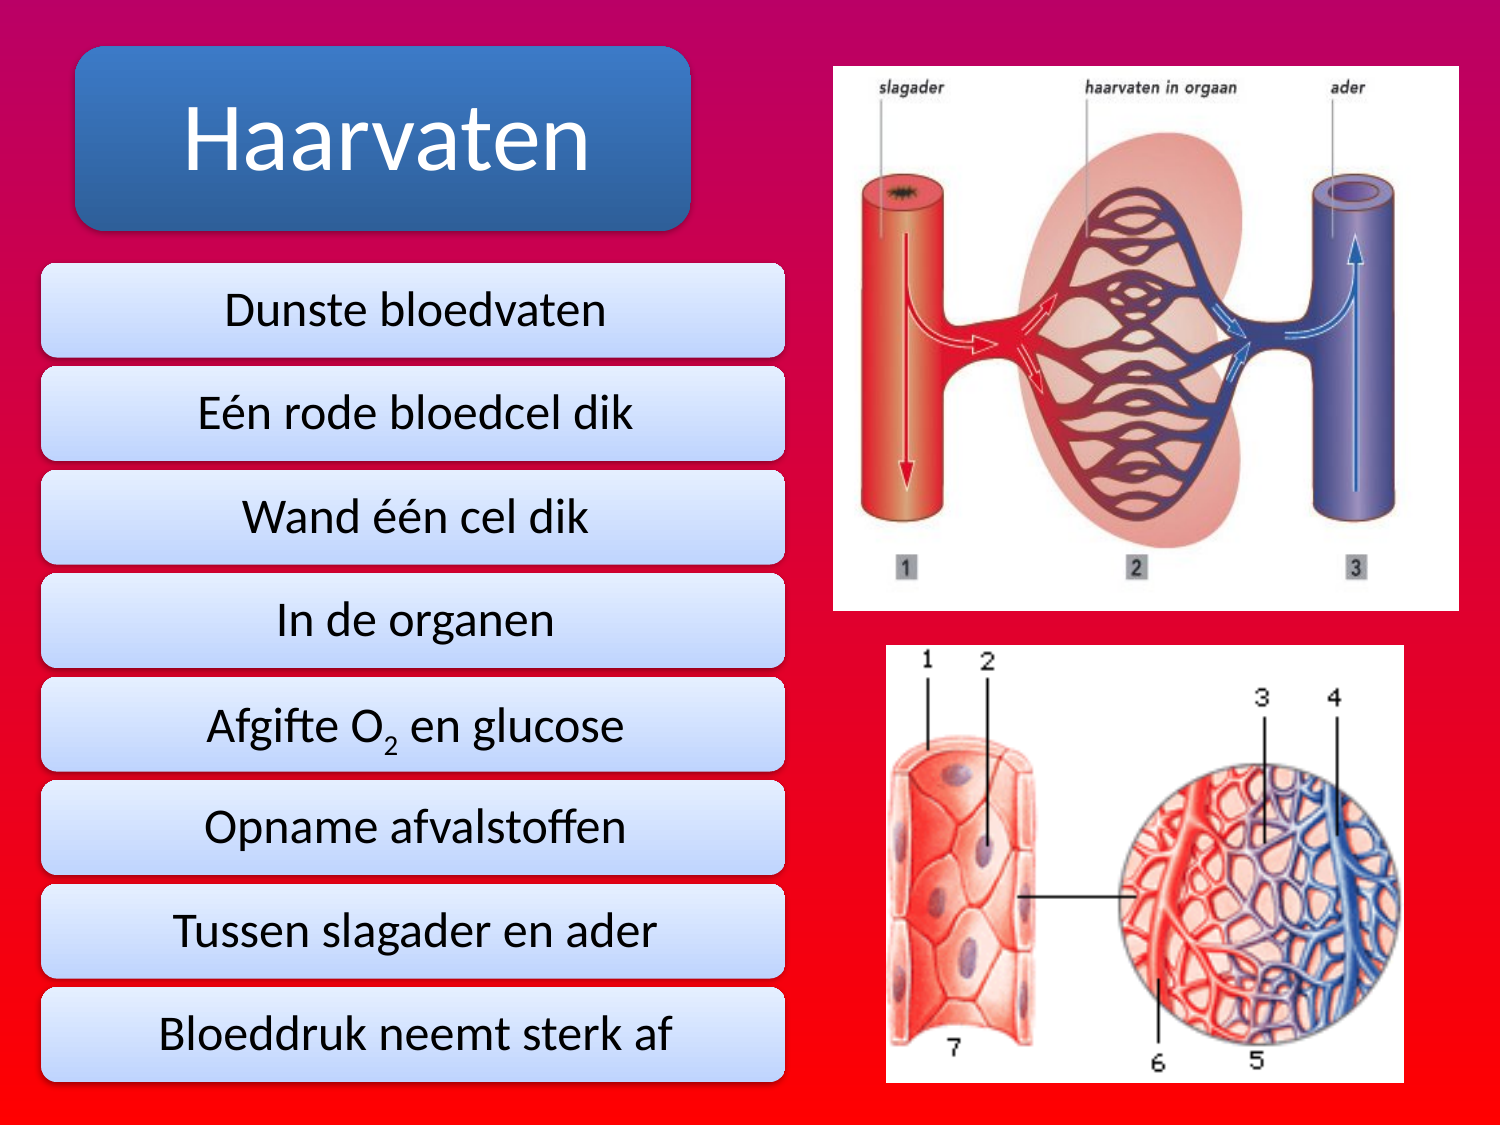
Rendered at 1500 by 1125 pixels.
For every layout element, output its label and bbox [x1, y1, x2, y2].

list [41, 262, 786, 1083]
text_box [74, 44, 692, 233]
picture [833, 66, 1459, 611]
picture [886, 644, 1404, 1083]
